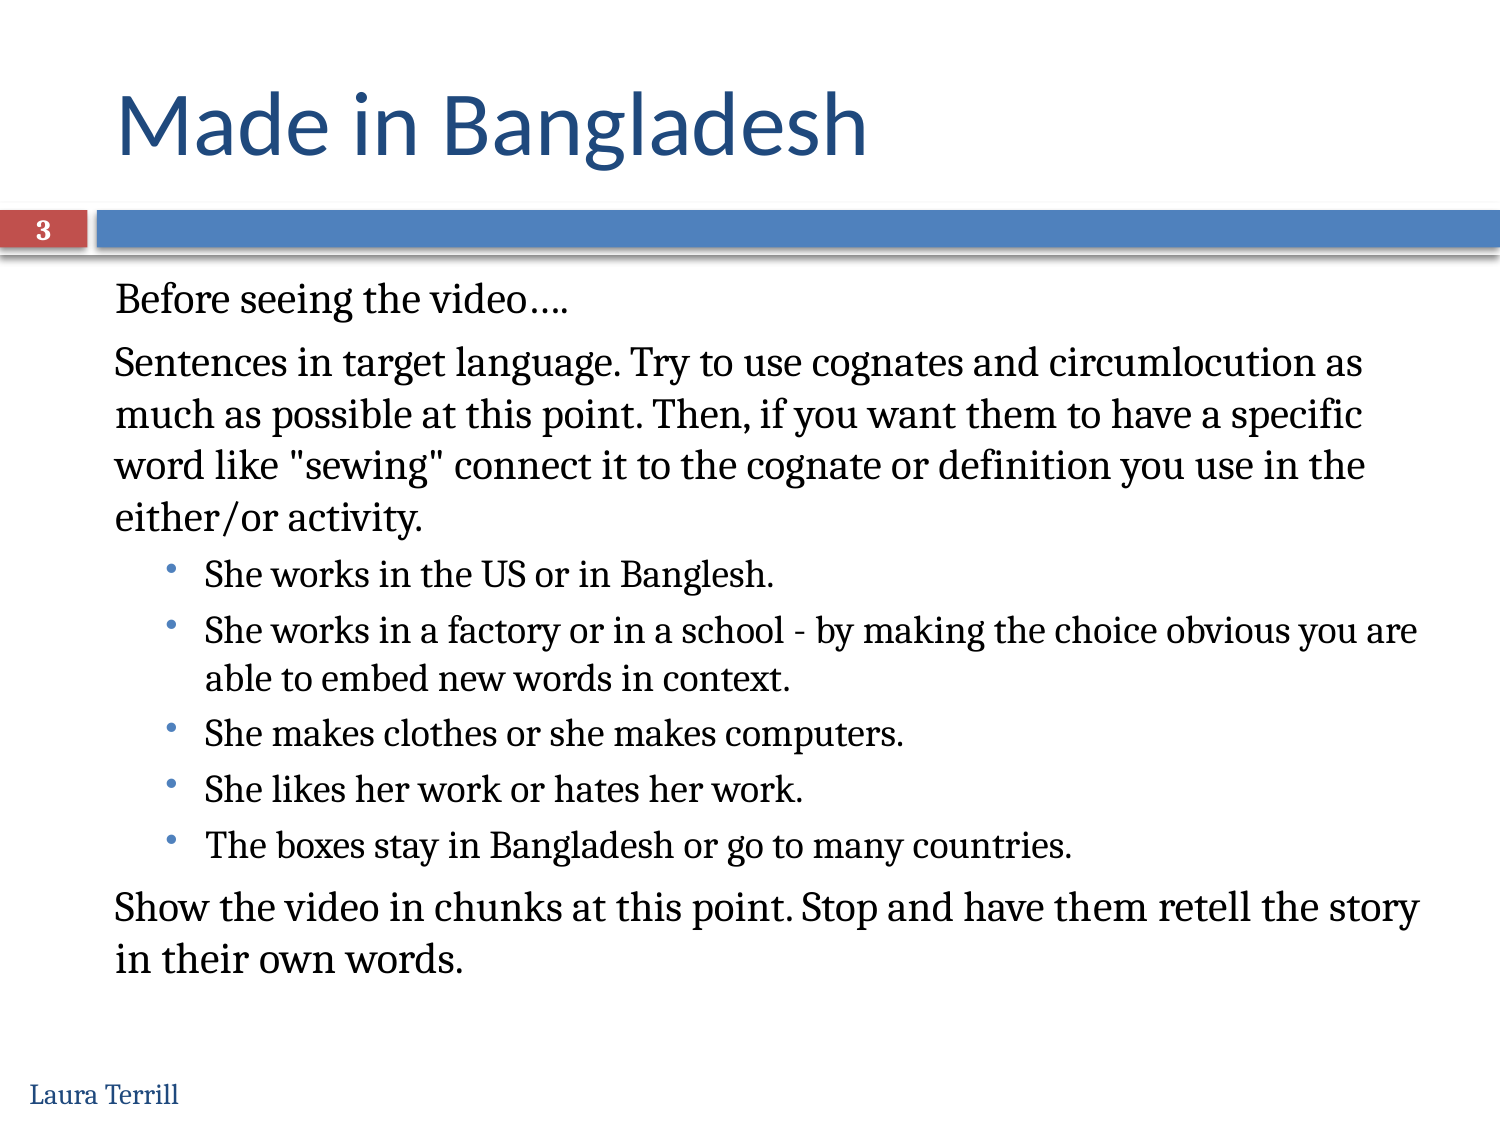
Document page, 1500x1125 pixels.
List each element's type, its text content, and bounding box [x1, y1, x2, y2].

title Made in Bangladesh [100, 37, 1438, 200]
slide_number 3 [0, 208, 88, 249]
list Before seeing the video…. Sentences in target language. Try to use cognates and circumlocution as much as possible at this point. Then, if you want them to have a specific word like "sewing" connect it to the cognate or definition you use in the either/or activity. She works in the US or in Banglesh. She works in a factory or in a school - by making the choice obvious you are able to embed new words in context. She makes clothes or she makes computers. She likes her work or hates her work. The boxes stay in Bangladesh or go to many countries. Show the video in chunks at this point. Stop and have them retell the story in their own words. [100, 262, 1438, 1000]
footer Laura Terrill [14, 1063, 904, 1124]
